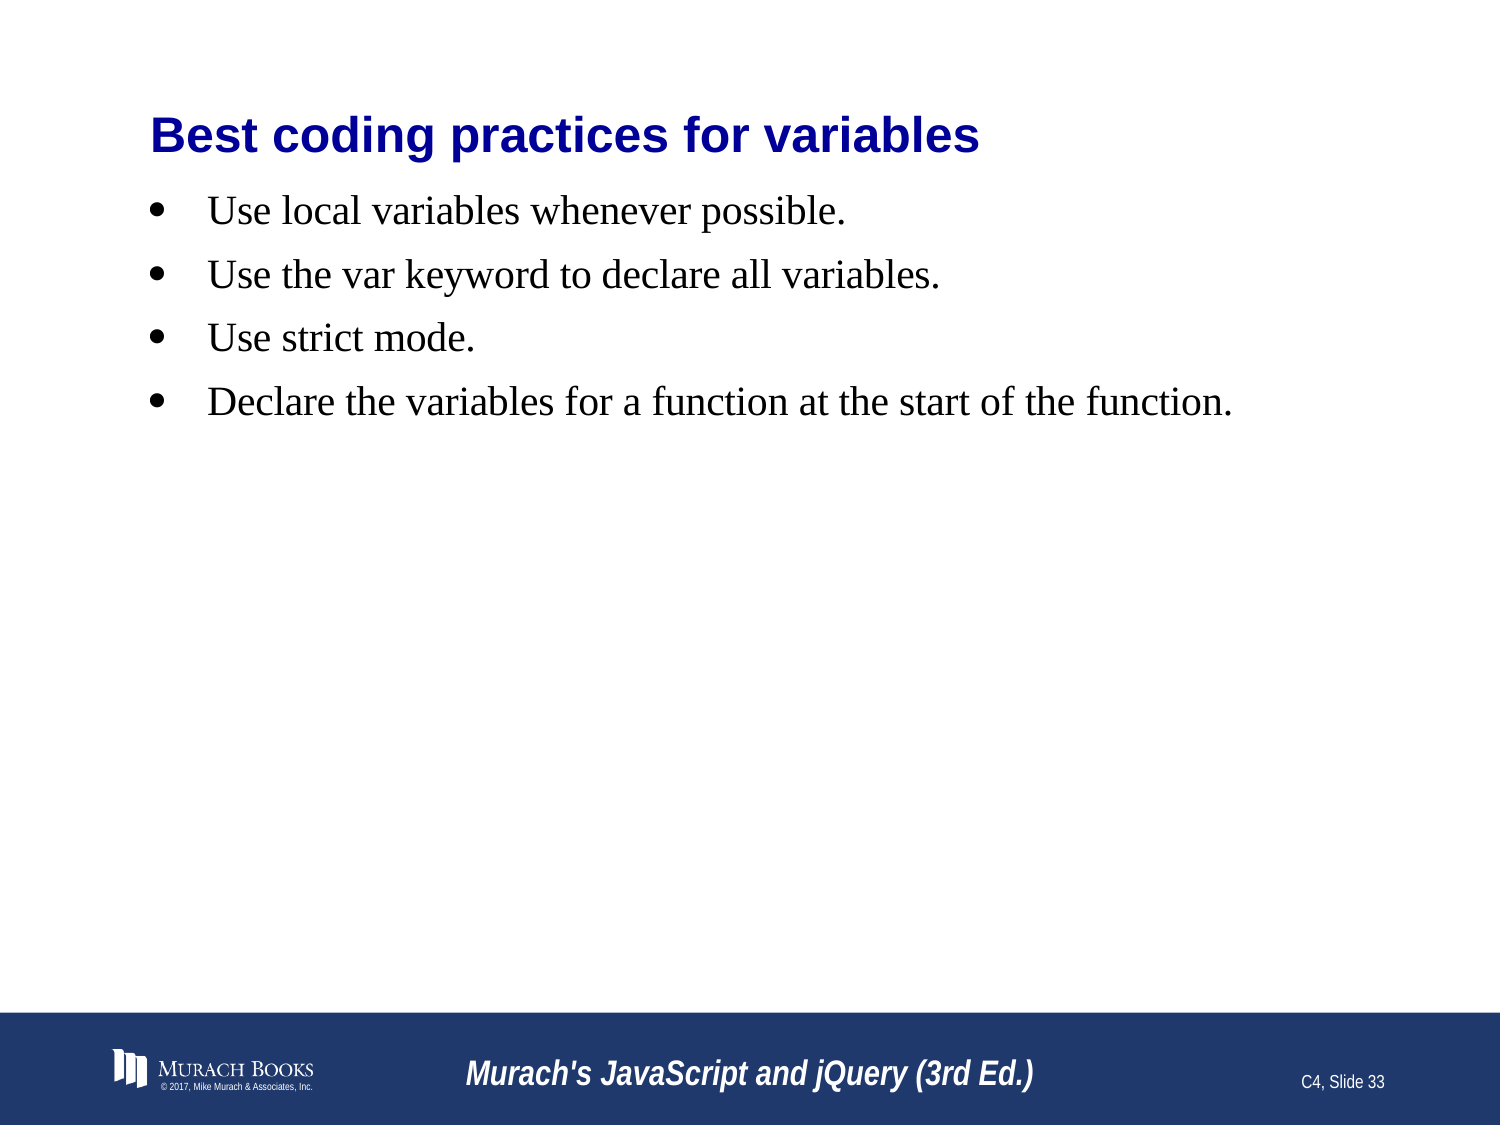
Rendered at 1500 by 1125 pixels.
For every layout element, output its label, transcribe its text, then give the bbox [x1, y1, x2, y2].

title Best coding practices for variables [150, 102, 1350, 164]
slide_number C4, Slide 33 [1087, 1025, 1400, 1100]
footer © 2017, Mike Murach & Associates, Inc. [12, 1025, 463, 1100]
slide_number Murach's JavaScript and jQuery (3rd Ed.) [463, 1025, 1050, 1100]
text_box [149, 183, 1348, 438]
